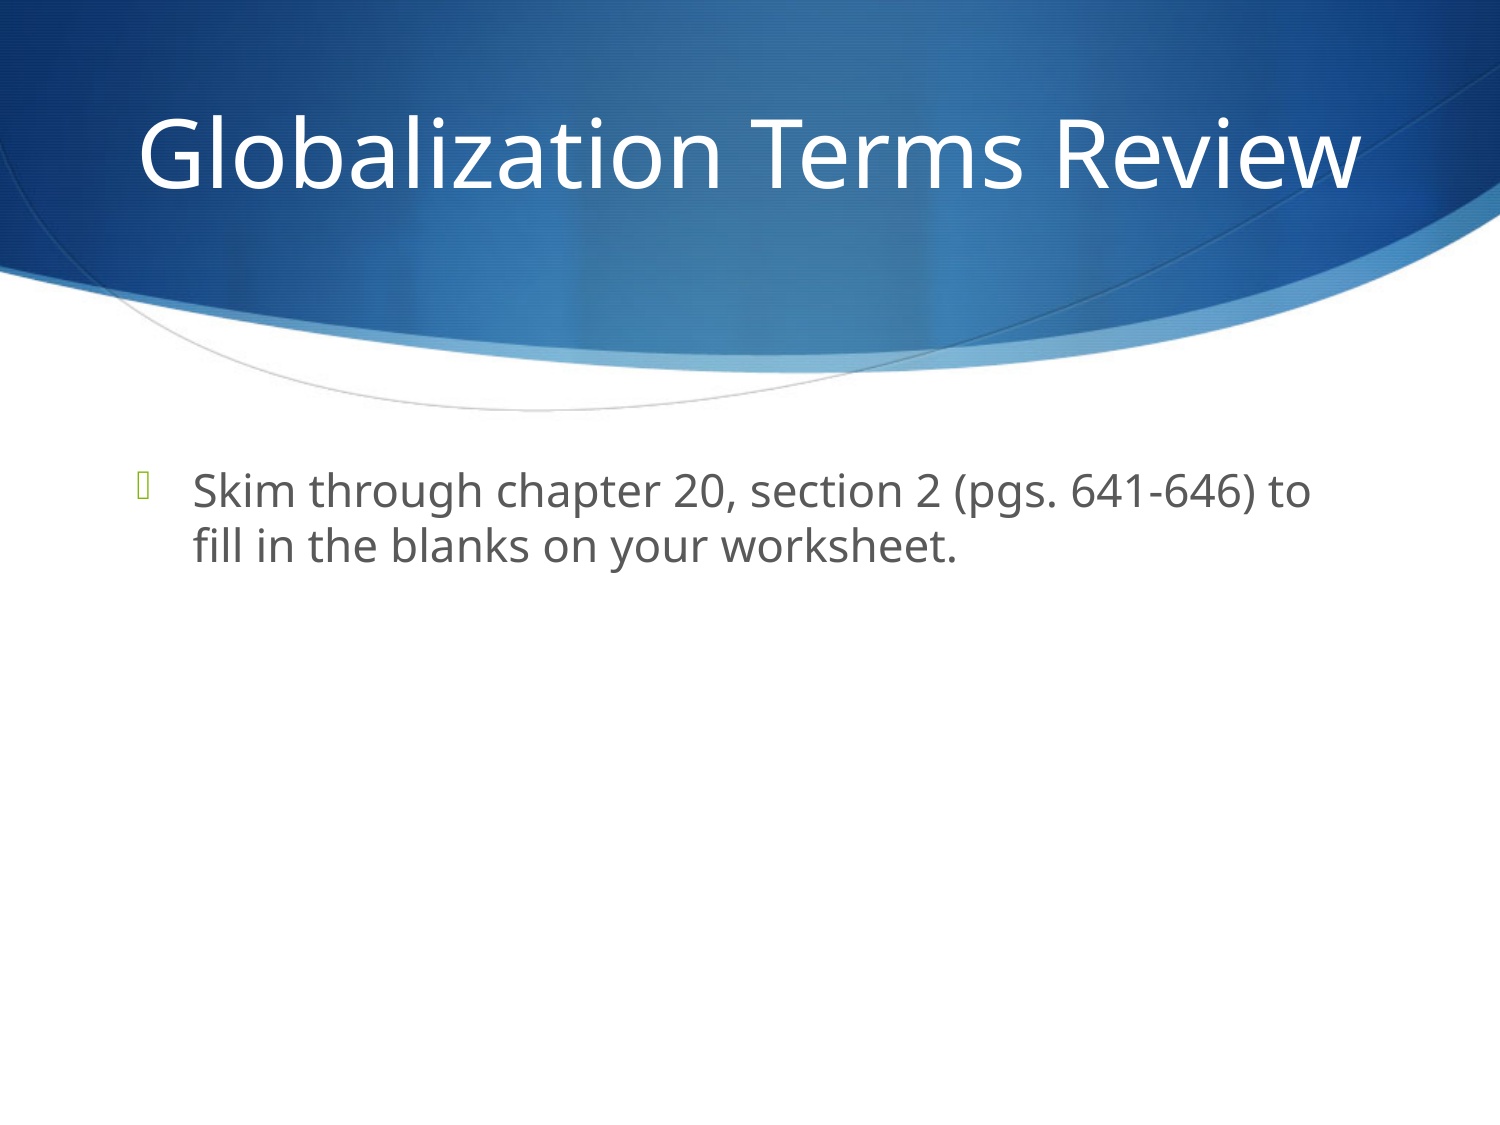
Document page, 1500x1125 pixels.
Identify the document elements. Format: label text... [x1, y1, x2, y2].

list Skim through chapter 20, section 2 (pgs. 641-646) to fill in the blanks on your worksheet. [121, 454, 1379, 991]
title Globalization Terms Review [75, 56, 1425, 245]
picture [0, 0, 1500, 1125]
